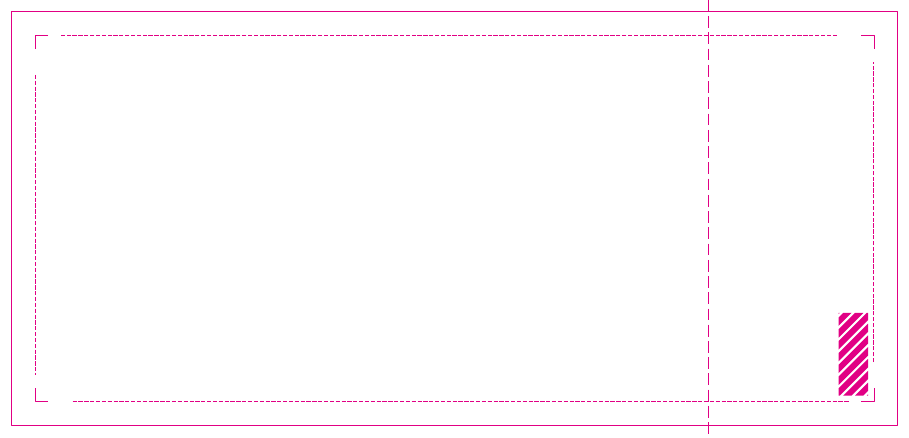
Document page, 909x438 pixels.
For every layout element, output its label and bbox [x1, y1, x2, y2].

text_box [11, 11, 898, 426]
